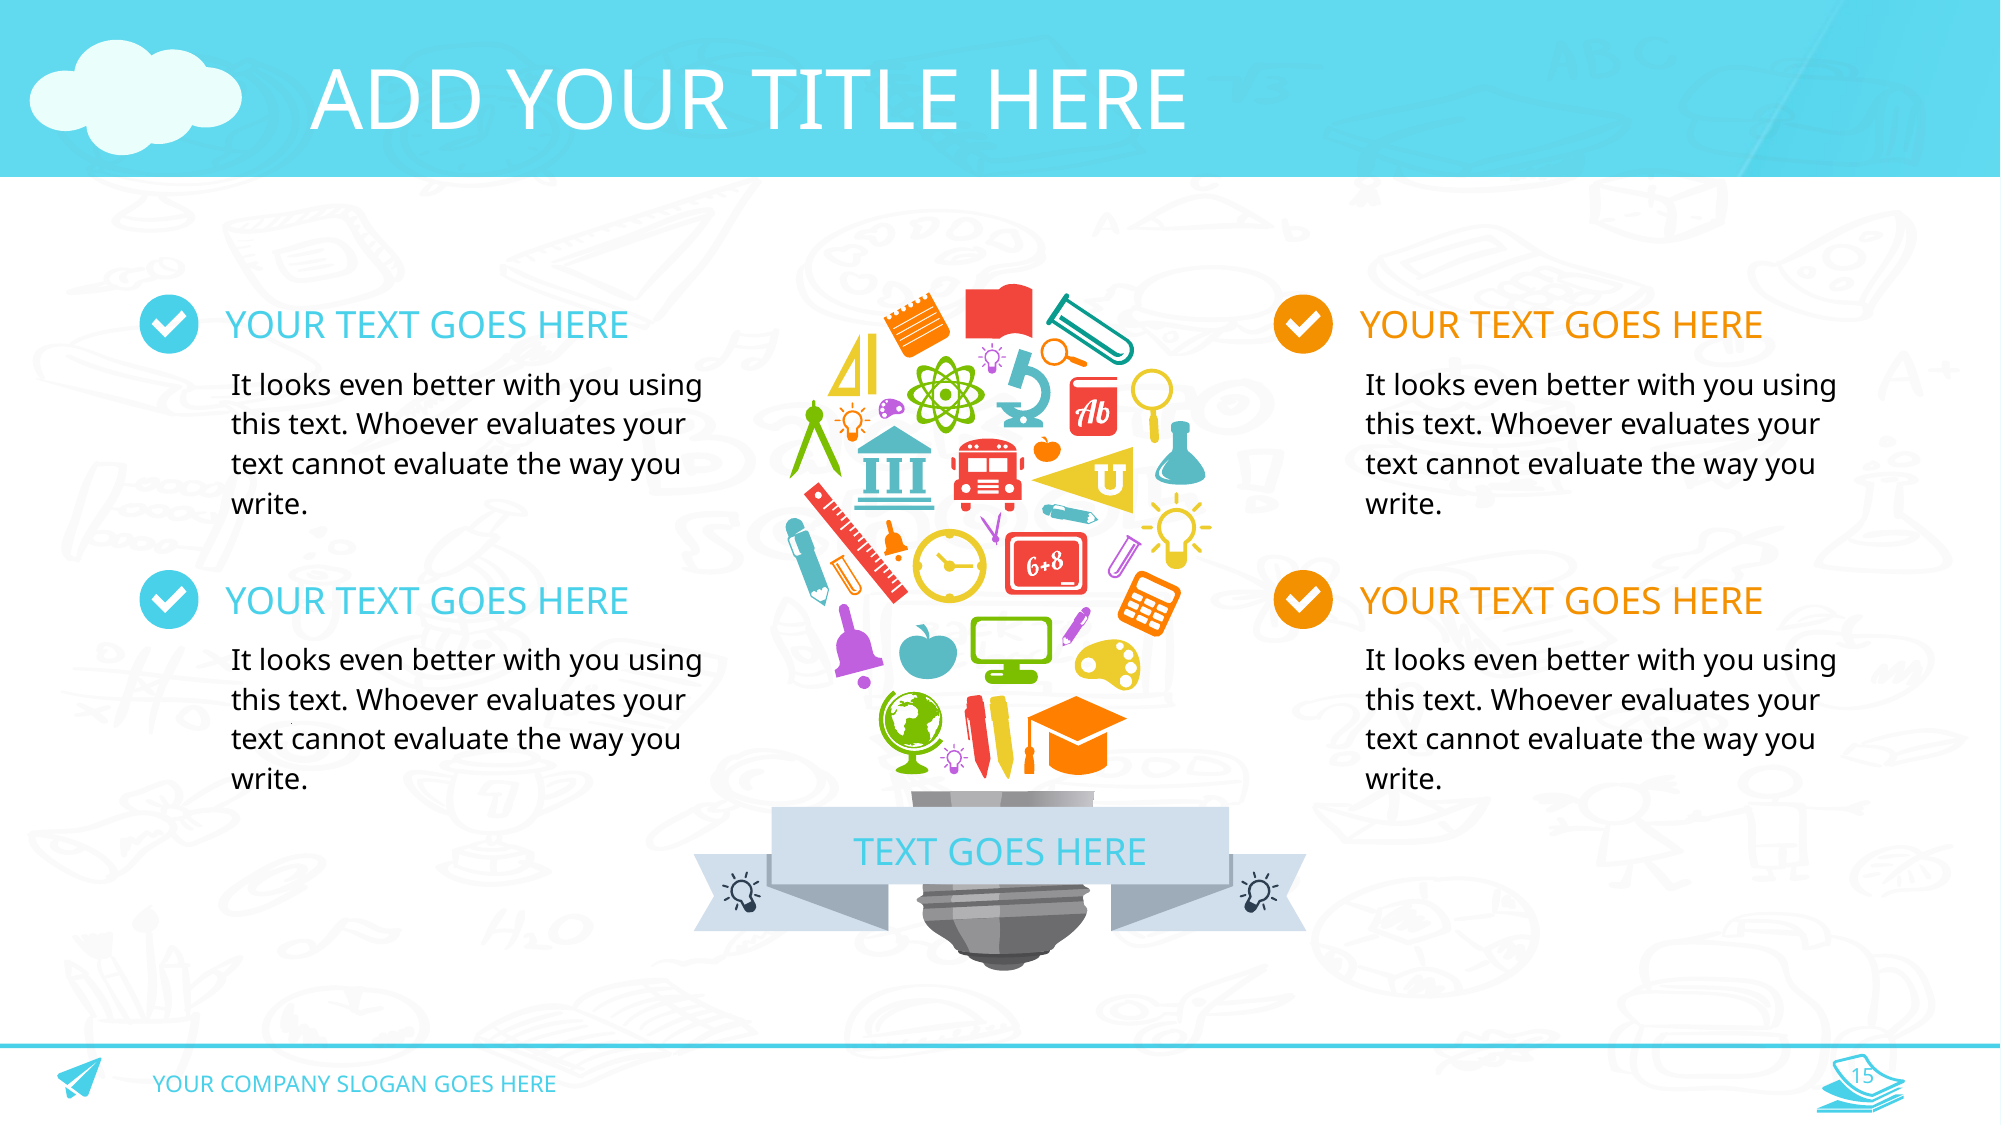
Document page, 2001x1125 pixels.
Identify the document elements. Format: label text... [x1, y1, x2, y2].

text_box [789, 419, 814, 479]
text_box [950, 894, 1000, 902]
text_box [889, 462, 900, 493]
text_box [995, 511, 1002, 538]
text_box [935, 419, 957, 434]
text_box [1244, 871, 1278, 913]
text_box [935, 355, 957, 370]
text_box [139, 570, 199, 629]
text_box [1192, 502, 1202, 512]
text_box [999, 889, 1091, 900]
text_box [1024, 746, 1035, 755]
text_box [955, 409, 960, 417]
text_box [835, 563, 857, 592]
text_box [1156, 507, 1197, 569]
text_box [1031, 752, 1035, 774]
text_box [1040, 338, 1069, 366]
text_box [866, 462, 877, 493]
text_box [929, 395, 946, 412]
text_box [1019, 457, 1025, 471]
text_box [924, 380, 939, 386]
text_box [1111, 854, 1234, 932]
text_box [966, 695, 983, 703]
text_box [1028, 717, 1032, 746]
text_box [970, 616, 1053, 684]
text_box [1004, 772, 1011, 779]
text_box YOUR TEXT GOES HERE [210, 569, 645, 629]
text_box [827, 334, 860, 397]
text_box [1001, 791, 1027, 806]
text_box [1149, 414, 1160, 444]
text_box [805, 406, 824, 422]
text_box [868, 333, 877, 395]
text_box [863, 458, 879, 462]
text_box [812, 399, 816, 410]
text_box [857, 675, 871, 690]
text_box [940, 743, 969, 775]
text_box [139, 294, 199, 354]
text_box [969, 718, 991, 773]
text_box [965, 283, 1033, 339]
text_box [1052, 299, 1134, 365]
text_box [811, 419, 842, 478]
text_box [885, 692, 942, 748]
text_box [922, 896, 1084, 909]
text_box [1199, 525, 1212, 530]
text_box [924, 919, 969, 953]
text_box [857, 425, 932, 449]
text_box [952, 885, 1001, 890]
text_box [966, 701, 986, 721]
text_box [991, 536, 1000, 543]
text_box TEXT GOES HERE [838, 809, 1163, 881]
text_box [886, 489, 902, 494]
text_box [923, 403, 939, 409]
text_box [1241, 880, 1248, 886]
text_box [981, 771, 988, 779]
text_box [1059, 315, 1125, 357]
text_box [916, 896, 951, 905]
text_box [964, 707, 971, 741]
text_box [1033, 441, 1061, 462]
text_box [1000, 902, 1088, 917]
text_box [1117, 570, 1181, 637]
text_box [1069, 377, 1118, 436]
text_box It looks even better with you using this text. Whoever evaluates your text cannot evaluate the way you write. [216, 353, 727, 528]
text_box [983, 963, 1025, 971]
text_box [1151, 502, 1161, 512]
text_box [1151, 543, 1161, 553]
text_box [980, 516, 997, 538]
text_box [915, 624, 930, 645]
text_box [839, 407, 866, 442]
text_box [996, 348, 1051, 428]
text_box [946, 395, 976, 424]
text_box [912, 462, 923, 493]
text_box [1273, 294, 1333, 354]
text_box [1174, 492, 1179, 505]
text_box [878, 690, 943, 755]
text_box [1107, 538, 1139, 579]
text_box [766, 854, 889, 932]
text_box [854, 505, 935, 510]
text_box YOUR TEXT GOES HERE [1345, 293, 1779, 354]
text_box [1126, 535, 1142, 546]
text_box [857, 449, 932, 454]
text_box [1042, 504, 1099, 525]
text_box [992, 719, 1014, 773]
text_box [1150, 408, 1157, 415]
text_box [1155, 421, 1206, 485]
text_box [939, 388, 952, 401]
text_box [1112, 854, 1307, 932]
text_box [958, 951, 1050, 958]
text_box It looks even better with you using this text. Whoever evaluates your text cannot evaluate the way you write. [1350, 628, 1861, 803]
text_box [907, 384, 921, 406]
text_box [978, 347, 1002, 374]
text_box [771, 806, 1230, 885]
text_box [922, 885, 952, 891]
text_box [1004, 502, 1015, 512]
text_box [952, 906, 1001, 919]
text_box [693, 854, 888, 932]
text_box [857, 497, 932, 502]
text_box [785, 517, 830, 607]
text_box [958, 438, 1017, 451]
text_box [916, 365, 976, 424]
text_box [895, 554, 902, 562]
text_box [834, 603, 884, 678]
footer YOUR COMPANY SLOGAN GOES HERE [137, 1053, 813, 1113]
text_box [878, 398, 905, 419]
title ADD YOUR TITLE HERE [295, 28, 1863, 177]
text_box [1049, 731, 1108, 775]
text_box [895, 755, 913, 775]
text_box [1031, 446, 1133, 514]
text_box [936, 552, 974, 572]
text_box [1062, 606, 1091, 647]
text_box [946, 378, 963, 394]
text_box [953, 403, 968, 409]
text_box [920, 885, 1090, 897]
text_box [953, 452, 1022, 500]
text_box [953, 917, 1001, 954]
text_box [909, 489, 926, 494]
text_box [909, 458, 926, 462]
text_box [1024, 751, 1031, 774]
text_box [730, 871, 761, 913]
text_box [961, 502, 971, 512]
text_box [1029, 696, 1128, 742]
text_box [989, 702, 1010, 721]
text_box [1130, 368, 1174, 411]
picture [0, 0, 2001, 1125]
text_box YOUR TEXT GOES HERE [210, 293, 645, 354]
text_box [803, 482, 909, 604]
text_box [1041, 436, 1048, 446]
text_box [932, 409, 937, 417]
text_box [1000, 913, 1087, 954]
text_box [1089, 791, 1094, 806]
text_box [1069, 356, 1088, 367]
text_box [913, 755, 929, 775]
text_box [1273, 570, 1333, 629]
text_box [829, 554, 845, 565]
text_box [951, 457, 956, 471]
text_box [950, 791, 1003, 806]
text_box [1113, 543, 1136, 574]
text_box [990, 695, 1006, 704]
text_box [911, 791, 951, 806]
text_box [968, 956, 1040, 965]
text_box [953, 380, 968, 386]
text_box [886, 458, 902, 462]
text_box [922, 908, 952, 920]
text_box [955, 372, 960, 381]
text_box [883, 292, 950, 358]
text_box YOUR TEXT GOES HERE [1345, 569, 1779, 629]
text_box [1074, 639, 1141, 691]
text_box It looks even better with you using this text. Whoever evaluates your text cannot evaluate the way you write. [216, 628, 727, 803]
text_box [970, 384, 985, 406]
text_box [1005, 532, 1088, 595]
text_box [899, 635, 958, 680]
text_box [916, 365, 945, 394]
text_box [863, 489, 879, 494]
text_box [884, 519, 909, 556]
text_box It looks even better with you using this text. Whoever evaluates your text cannot evaluate the way you write. [1350, 353, 1861, 528]
text_box [912, 528, 987, 604]
text_box [1046, 293, 1070, 326]
text_box [932, 373, 937, 381]
text_box [1192, 543, 1202, 553]
text_box [832, 558, 862, 596]
text_box [902, 691, 915, 697]
text_box [1141, 525, 1154, 530]
